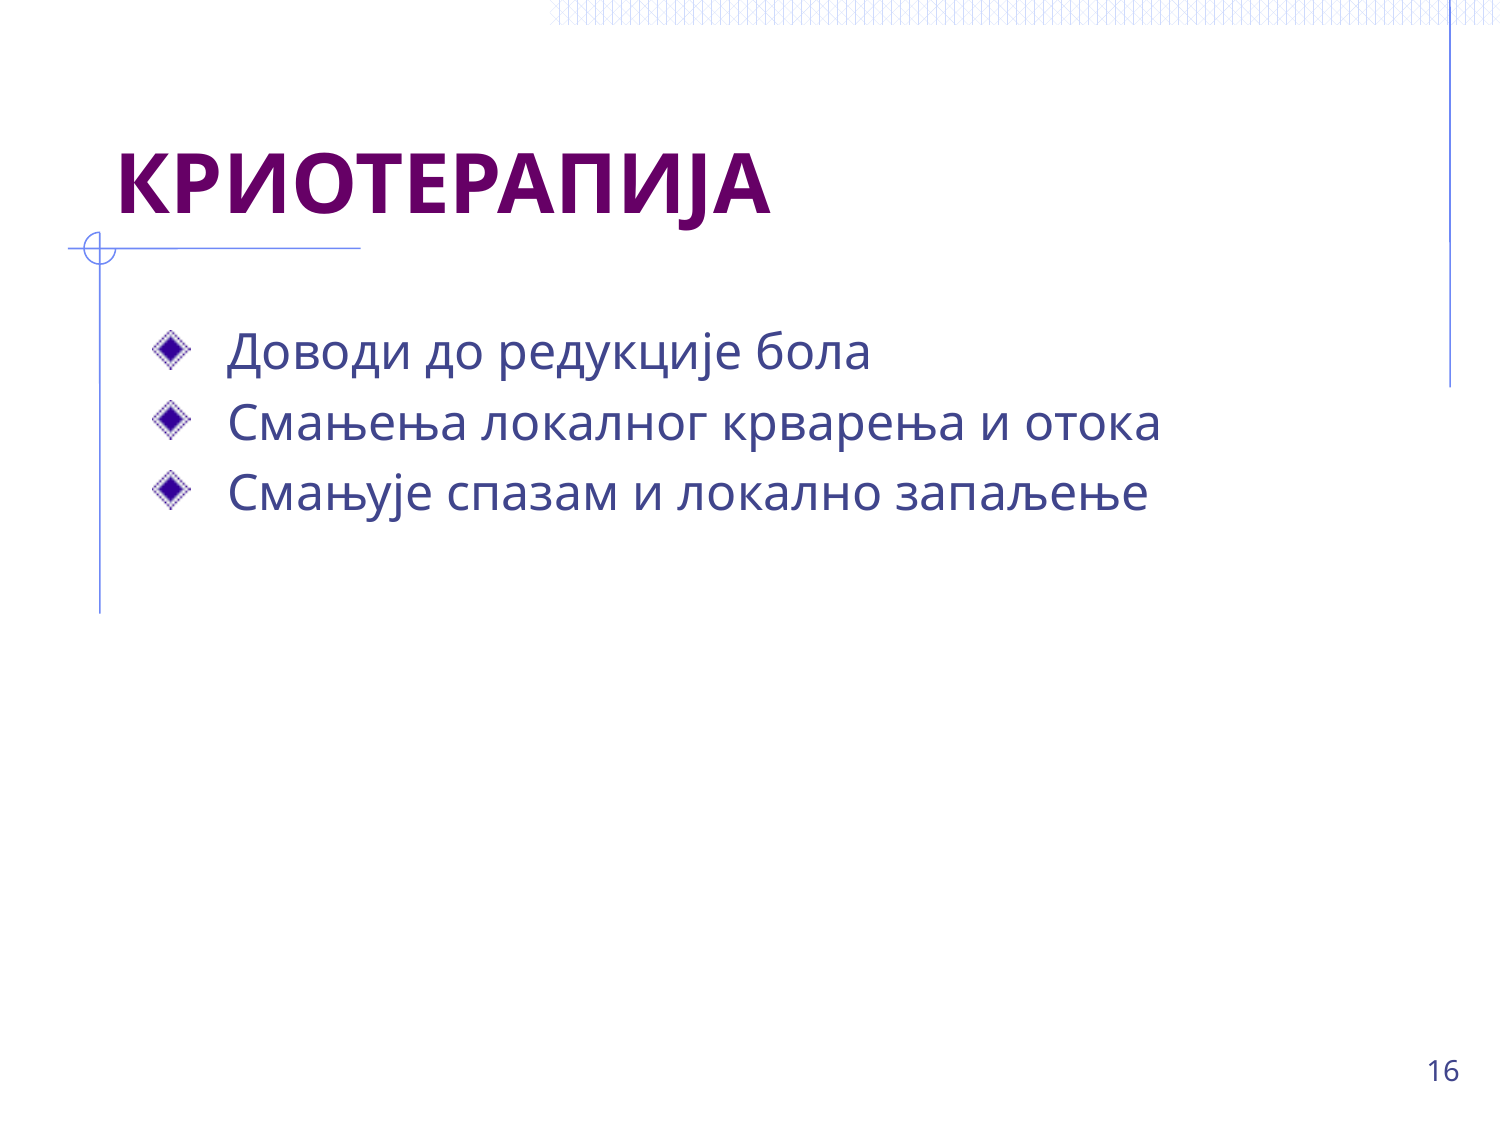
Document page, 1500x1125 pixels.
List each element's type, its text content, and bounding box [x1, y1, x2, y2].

picture [152, 400, 191, 440]
picture [152, 470, 191, 510]
title КРИОТЕРАПИЈА [99, 49, 1376, 238]
picture [152, 330, 191, 370]
list Доводи до редукције бола Смањења локалног крварења и отока Смањује спазам и локално запаљење [137, 312, 1413, 988]
slide_number 16 [1162, 1025, 1475, 1100]
